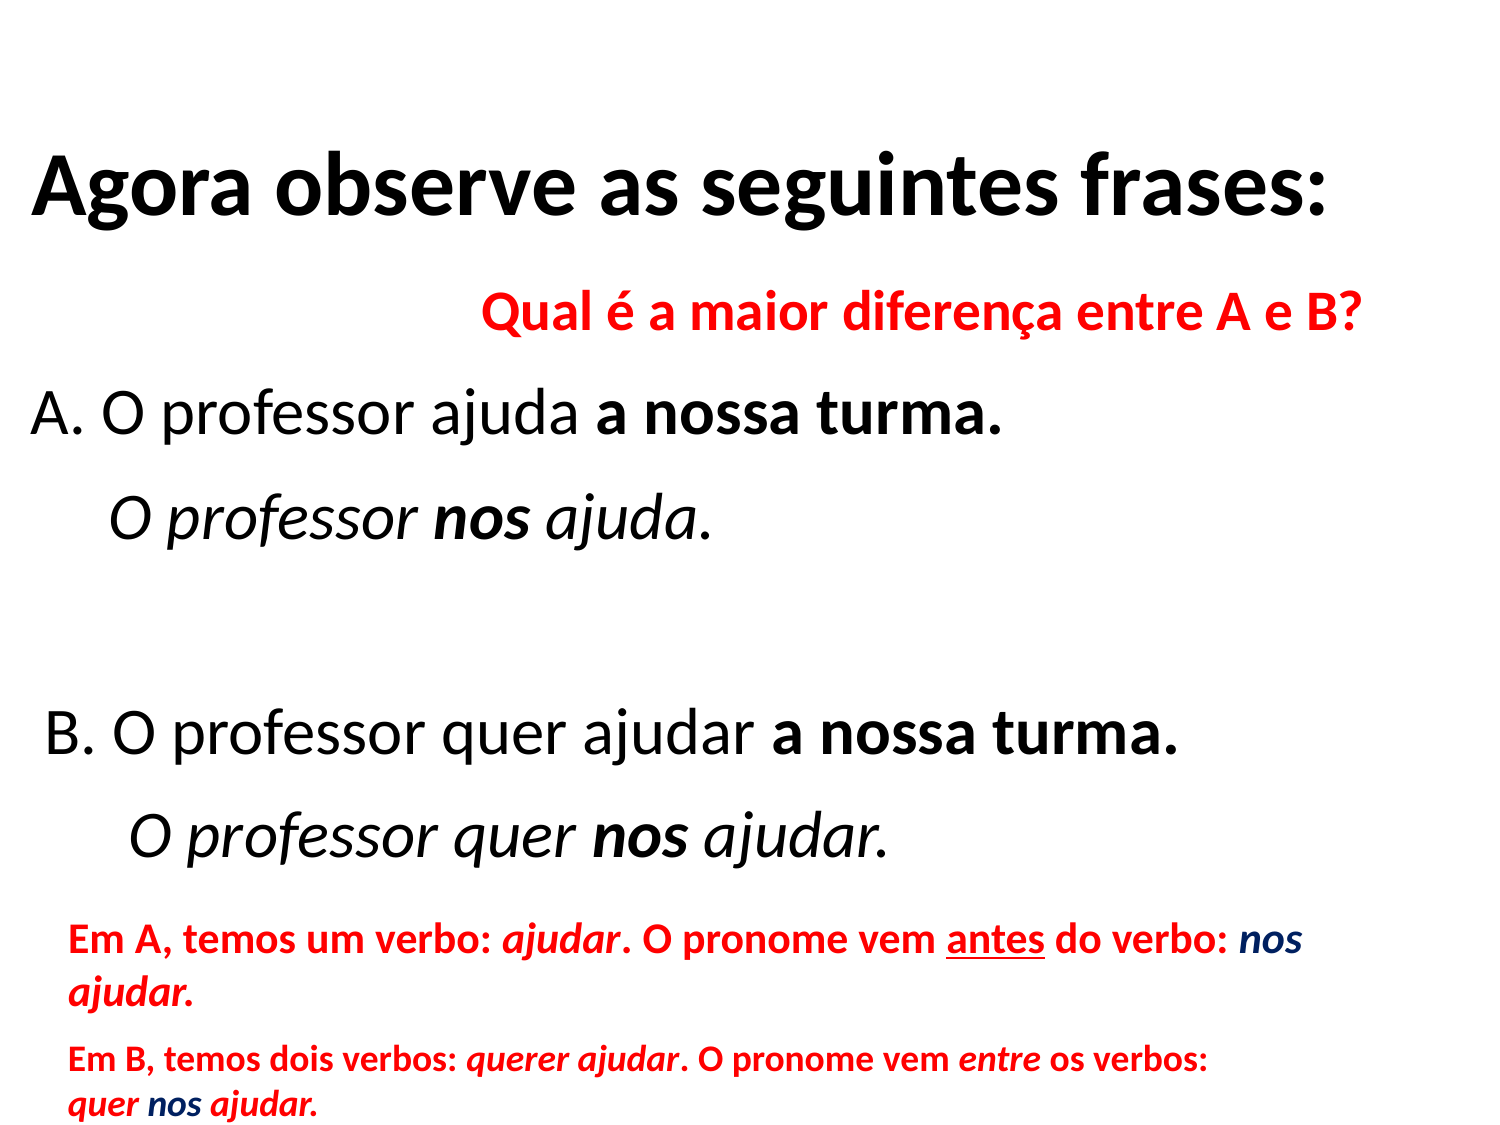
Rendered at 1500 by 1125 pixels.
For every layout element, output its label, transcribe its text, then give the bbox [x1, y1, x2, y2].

list B. O professor quer ajudar a nossa turma. [29, 586, 1317, 800]
text_box A. O professor ajuda a nossa turma. [15, 267, 1304, 480]
text_box Em A, temos um verbo: ajudar. O pronome vem antes do verbo: nos ajudar. [53, 902, 1436, 1035]
title Agora observe as seguintes frases: [15, 85, 1473, 267]
text_box Em B, temos dois verbos: querer ajudar. O pronome vem entre os verbos: quer nos ajudar. [53, 1026, 1419, 1125]
text_box O professor nos ajuda. [33, 372, 1321, 585]
text_box Qual é a maior diferença entre A e B? [466, 265, 1500, 350]
text_box O professor quer nos ajudar. [53, 689, 1341, 902]
